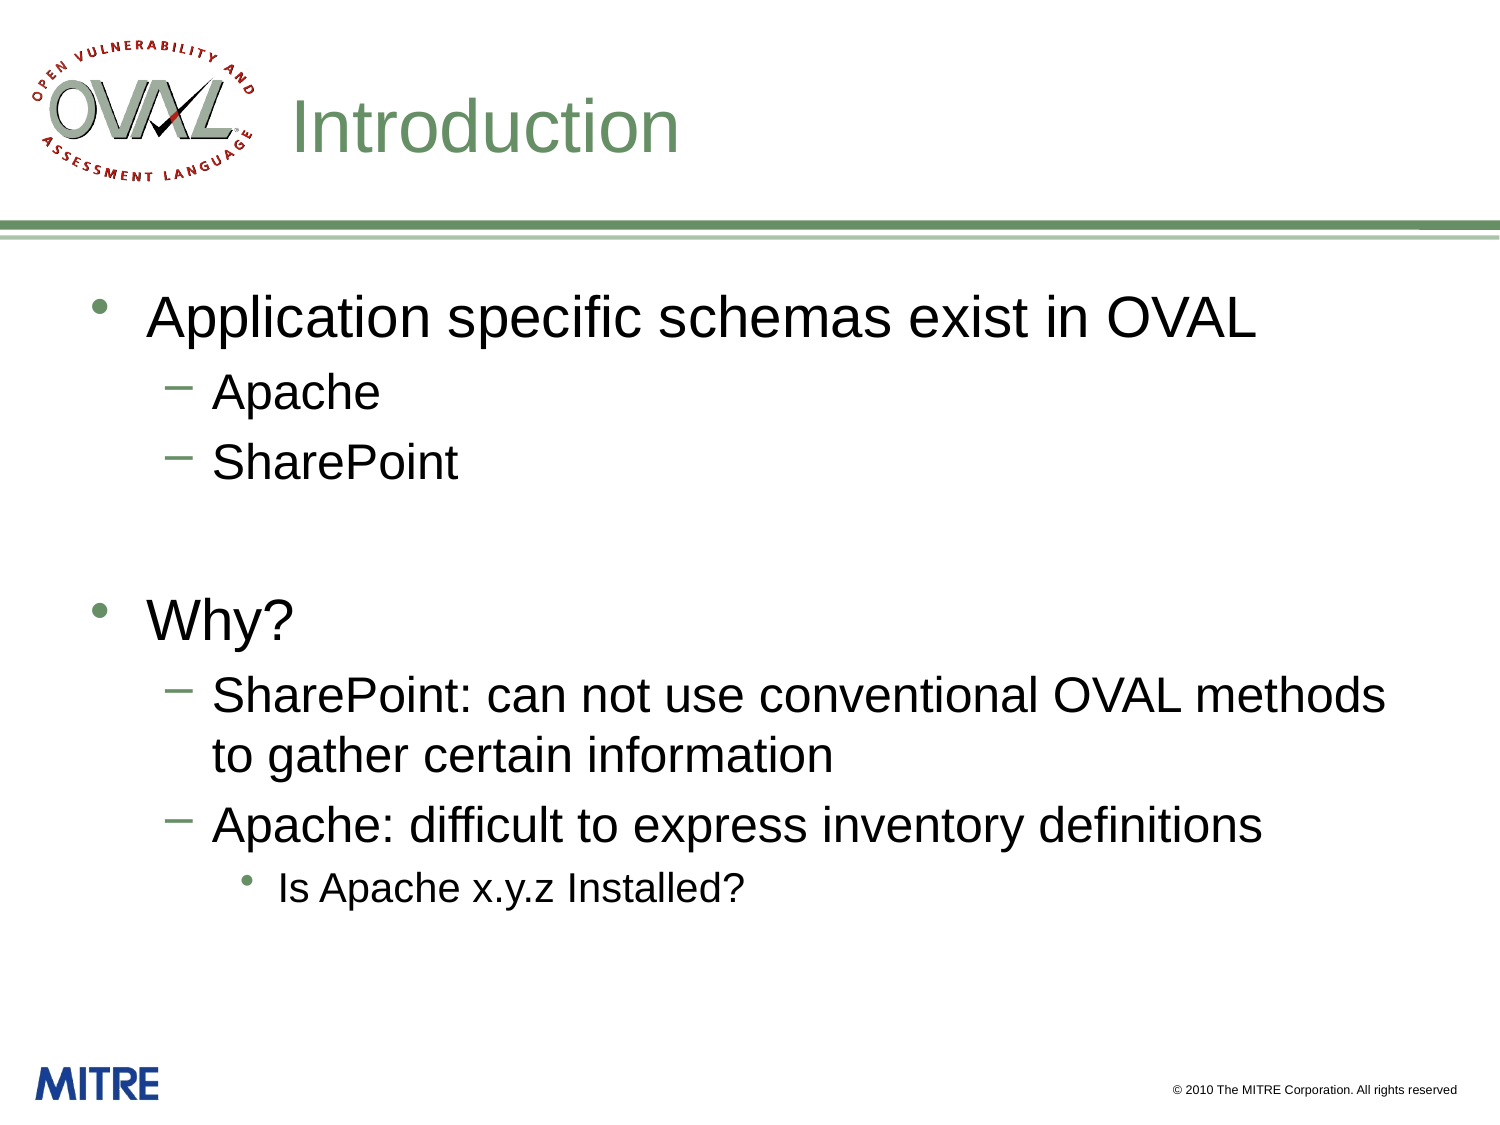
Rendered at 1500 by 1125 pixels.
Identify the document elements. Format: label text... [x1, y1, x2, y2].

list Application specific schemas exist in OVAL Apache SharePoint Why? SharePoint: can not use conventional OVAL methods to gather certain information Apache: difficult to express inventory definitions Is Apache x.y.z Installed? [74, 271, 1426, 990]
picture [0, 0, 313, 238]
title Introduction [274, 44, 1438, 201]
picture [30, 1064, 163, 1106]
